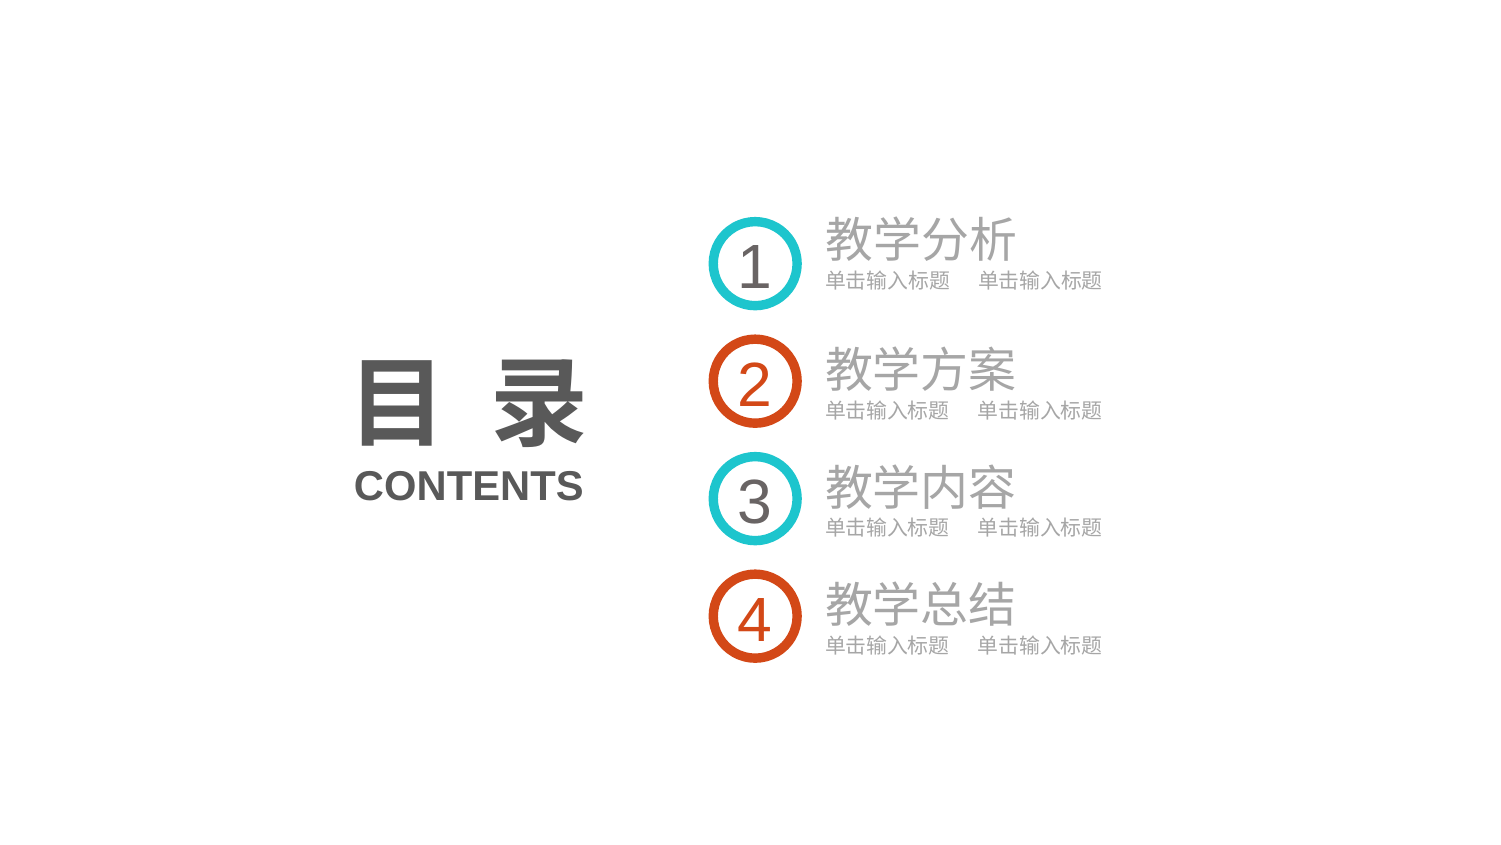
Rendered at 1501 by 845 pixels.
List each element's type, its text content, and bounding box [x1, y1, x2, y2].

text_box CONTENTS [302, 458, 635, 509]
text_box 教学总结 单击输入标题 单击输入标题 [825, 574, 1141, 658]
text_box 目 录 [301, 340, 637, 459]
text_box 4 [713, 574, 798, 659]
text_box 教学内容 单击输入标题 单击输入标题 [825, 457, 1141, 540]
text_box 2 [713, 339, 798, 424]
text_box 教学分析 单击输入标题 单击输入标题 [825, 209, 1188, 318]
text_box 3 [713, 456, 798, 541]
text_box 1 [713, 221, 798, 306]
text_box 教学方案 单击输入标题 单击输入标题 [825, 339, 1141, 423]
